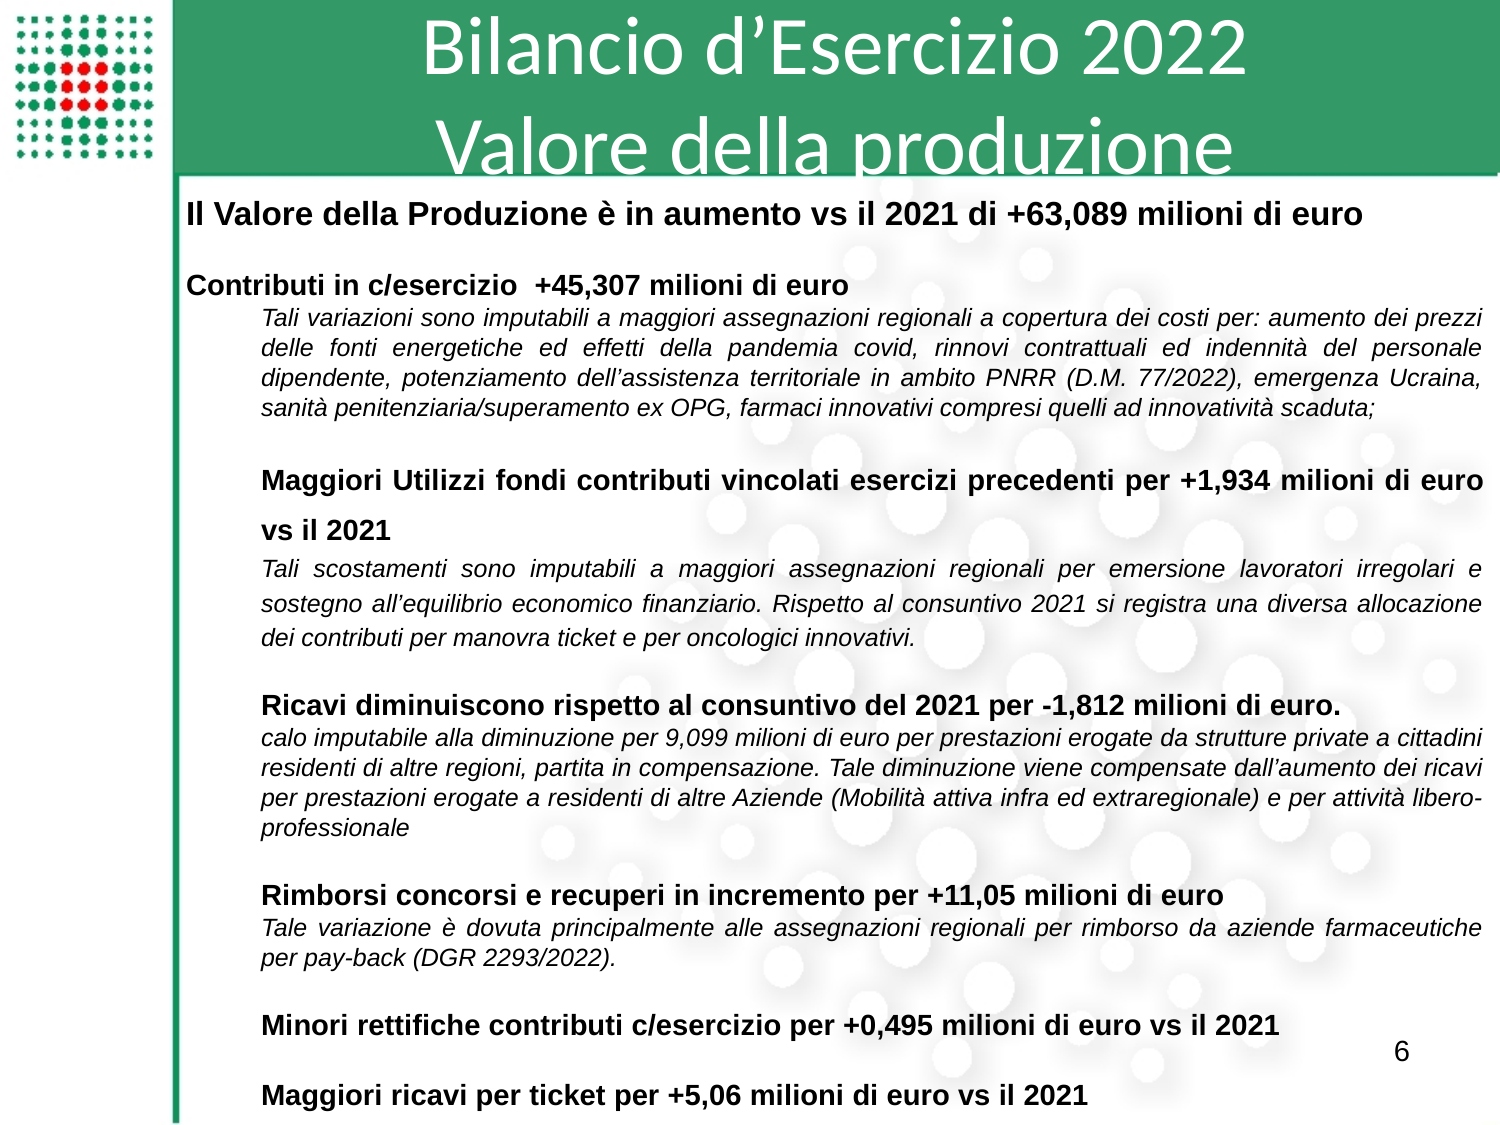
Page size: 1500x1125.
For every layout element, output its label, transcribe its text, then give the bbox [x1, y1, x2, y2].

text_box Il Valore della Produzione è in aumento vs il 2021 di +63,089 milioni di euro Contributi in c/esercizio +45,307 milioni di euro Tali variazioni sono imputabili a maggiori assegnazioni regionali a copertura dei costi per: aumento dei prezzi delle fonti energetiche ed effetti della pandemia covid, rinnovi contrattuali ed indennità del personale dipendente, potenziamento dell’assistenza territoriale in ambito PNRR (D.M. 77/2022), emergenza Ucraina, sanità penitenziaria/superamento ex OPG, farmaci innovativi compresi quelli ad innovatività scaduta; Maggiori Utilizzi fondi contributi vincolati esercizi precedenti per +1,934 milioni di euro vs il 2021 Tali scostamenti sono imputabili a maggiori assegnazioni regionali per emersione lavoratori irregolari e sostegno all’equilibrio economico finanziario. Rispetto al consuntivo 2021 si registra una diversa allocazione dei contributi per manovra ticket e per oncologici innovativi. Ricavi diminuiscono rispetto al consuntivo del 2021 per -1,812 milioni di euro. calo imputabile alla diminuzione per 9,099 milioni di euro per prestazioni erogate da strutture private a cittadini residenti di altre regioni, partita in compensazione. Tale diminuzione viene compensate dall’aumento dei ricavi per prestazioni erogate a residenti di altre Aziende (Mobilità attiva infra ed extraregionale) e per attività libero-professionale Rimborsi concorsi e recuperi in incremento per +11,05 milioni di euro Tale variazione è dovuta principalmente alle assegnazioni regionali per rimborso da aziende farmaceutiche per pay-back (DGR 2293/2022). Minori rettifiche contributi c/esercizio per +0,495 milioni di euro vs il 2021 Maggiori ricavi per ticket per +5,06 milioni di euro vs il 2021 [171, 184, 1500, 1125]
picture [0, 0, 1500, 1125]
text_box Bilancio d’Esercizio 2022 Valore della produzione [171, 19, 1500, 163]
